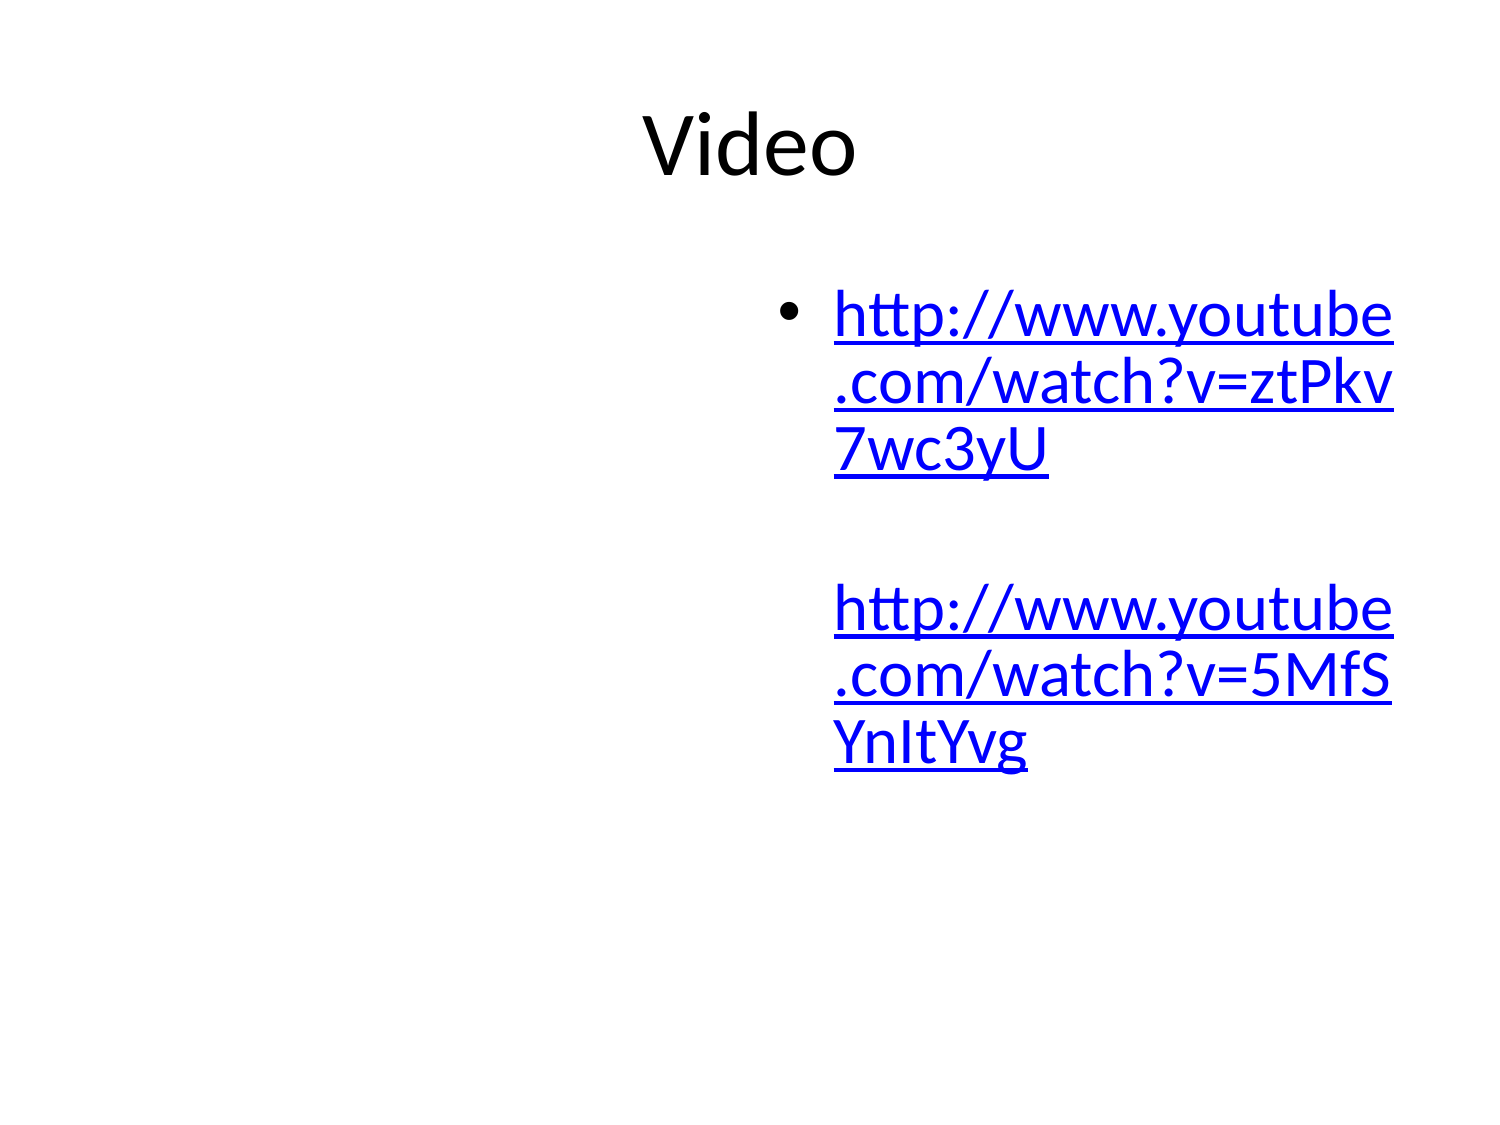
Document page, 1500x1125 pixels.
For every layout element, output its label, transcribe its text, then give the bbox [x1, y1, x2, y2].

list http://www.youtube.com/watch?v=ztPkv7wc3yU http://www.youtube.com/watch?v=5MfSYnItYvg [762, 262, 1425, 1005]
title Video [75, 45, 1425, 233]
